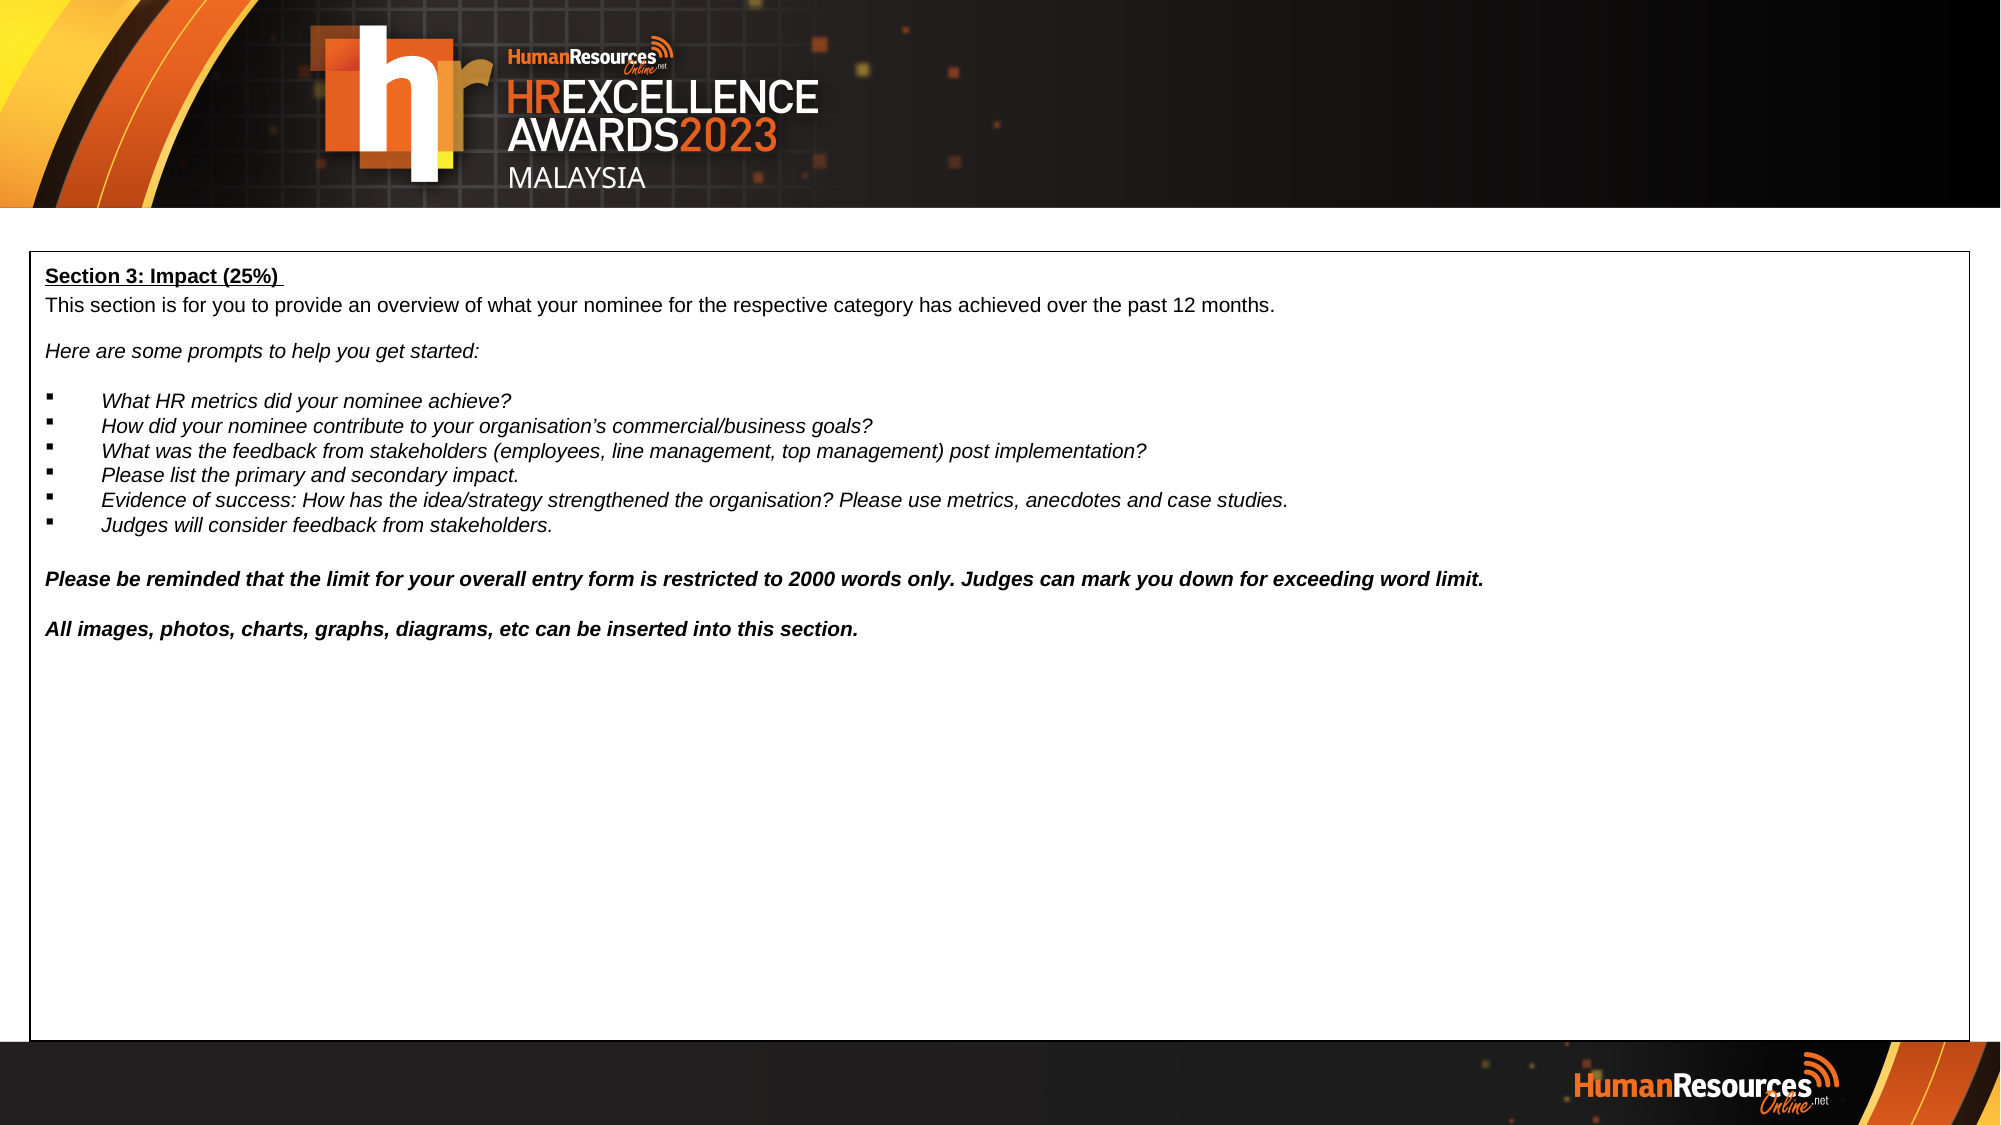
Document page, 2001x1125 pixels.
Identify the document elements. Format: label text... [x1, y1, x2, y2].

picture [0, 0, 2001, 1125]
text_box Section 3: Impact (25%) This section is for you to provide an overview of what your nominee for the respective category has achieved over the past 12 months. Here are some prompts to help you get started: What HR metrics did your nominee achieve? How did your nominee contribute to your organisation’s commercial/business goals? What was the feedback from stakeholders (employees, line management, top management) post implementation? Please list the primary and secondary impact. Evidence of success: How has the idea/strategy strengthened the organisation? Please use metrics, anecdotes and case studies. Judges will consider feedback from stakeholders. Please be reminded that the limit for your overall entry form is restricted to 2000 words only. Judges can mark you down for exceeding word limit. All images, photos, charts, graphs, diagrams, etc can be inserted into this section. [30, 251, 1970, 1042]
text_box MALAYSIA [492, 151, 790, 202]
